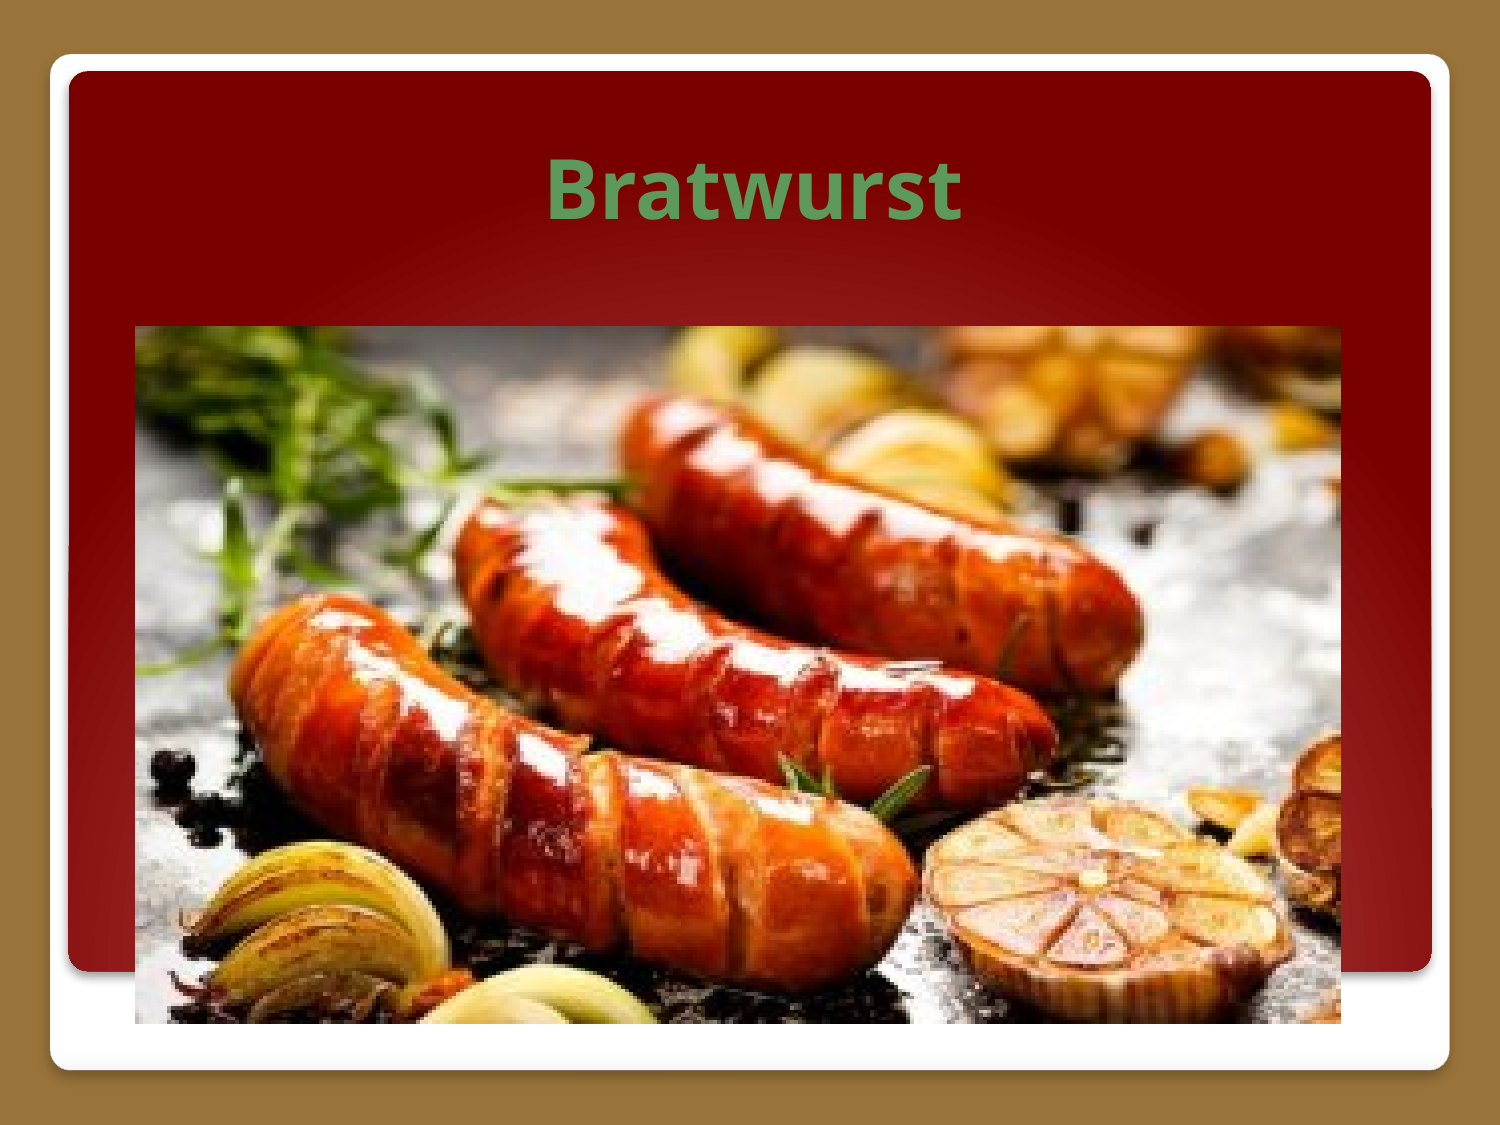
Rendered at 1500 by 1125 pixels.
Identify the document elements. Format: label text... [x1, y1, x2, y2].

picture [135, 326, 1341, 1024]
title Bratwurst [82, 78, 1425, 244]
